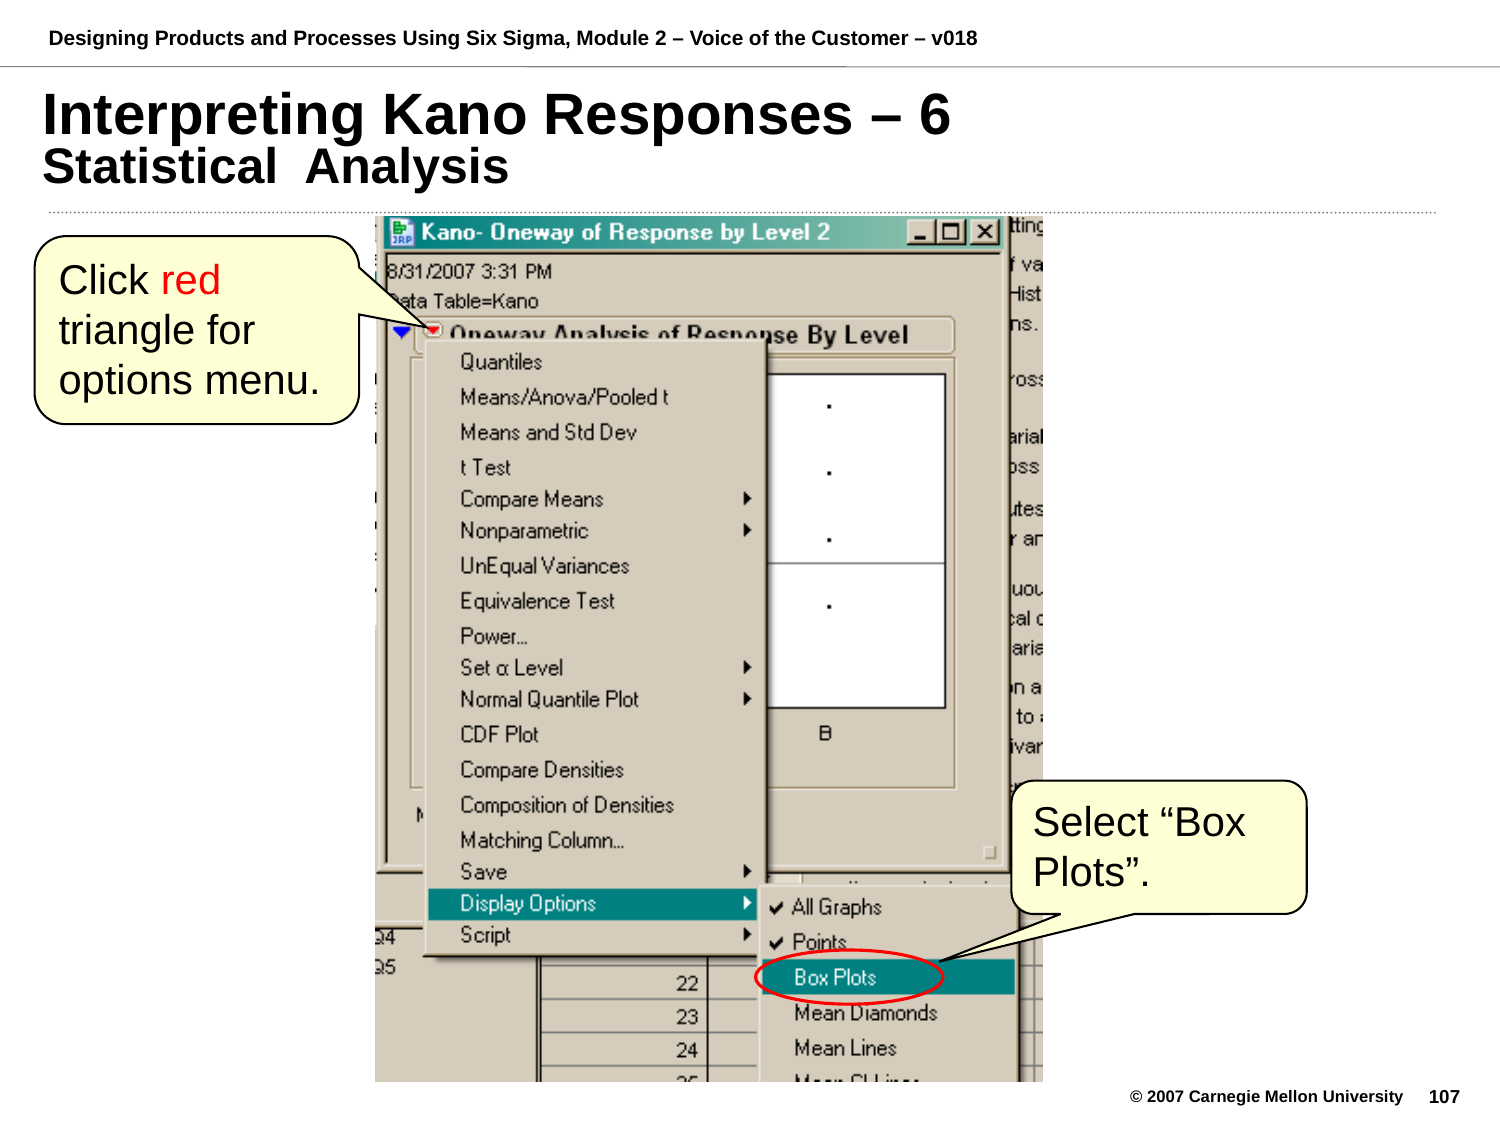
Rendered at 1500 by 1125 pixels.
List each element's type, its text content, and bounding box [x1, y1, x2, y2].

text_box Click red triangle for options menu. [34, 236, 370, 425]
picture [375, 216, 1043, 1082]
text_box Select “Box Plots”. [1047, 780, 1307, 936]
title Interpreting Kano Responses – 6 Statistical Analysis [42, 89, 1438, 194]
